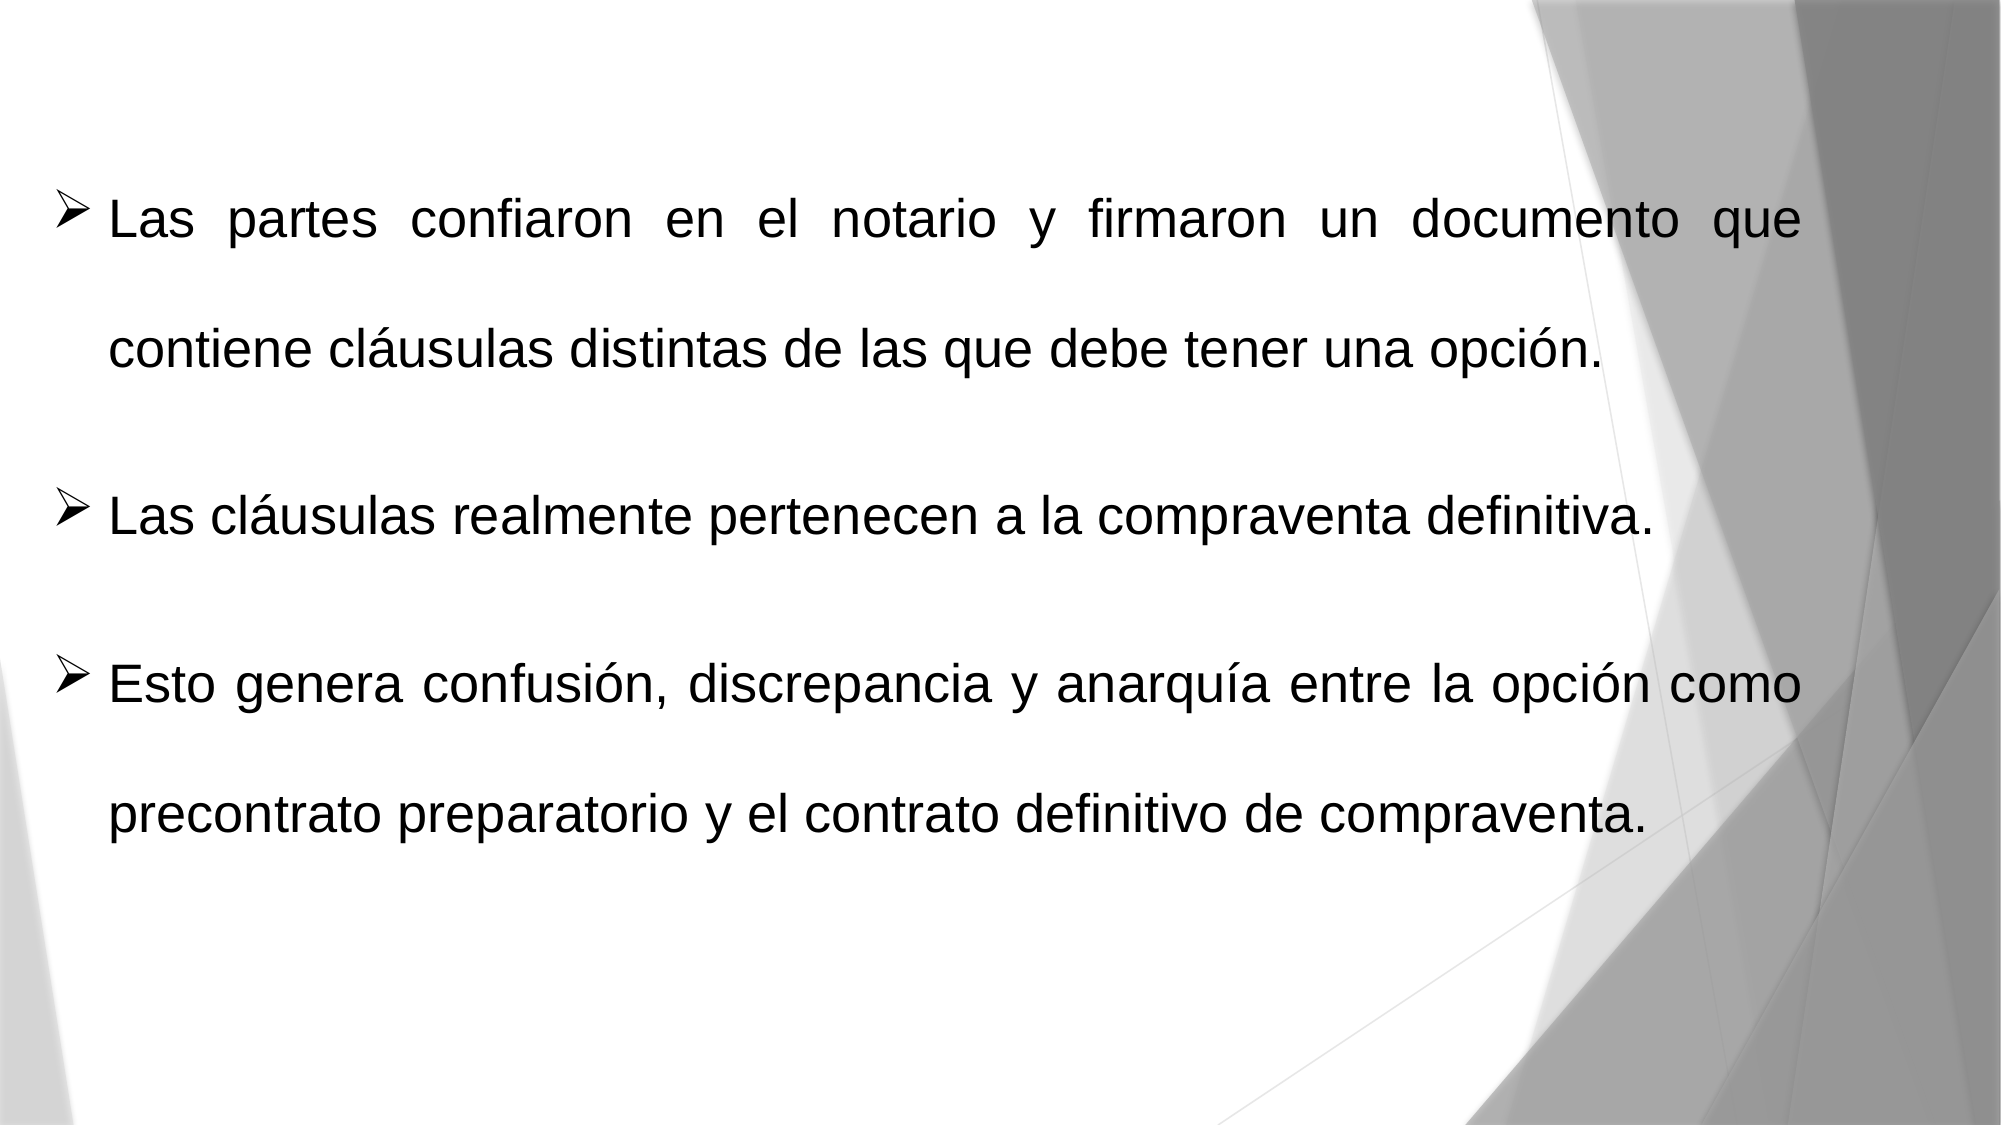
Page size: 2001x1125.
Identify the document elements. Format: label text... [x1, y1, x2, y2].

list Las partes confiaron en el notario y firmaron un documento que contiene cláusulas distintas de las que debe tener una opción. Las cláusulas realmente pertenecen a la compraventa definitiva. Esto genera confusión, discrepancia y anarquía entre la opción como precontrato preparatorio y el contrato definitivo de compraventa. [36, 110, 1821, 1002]
